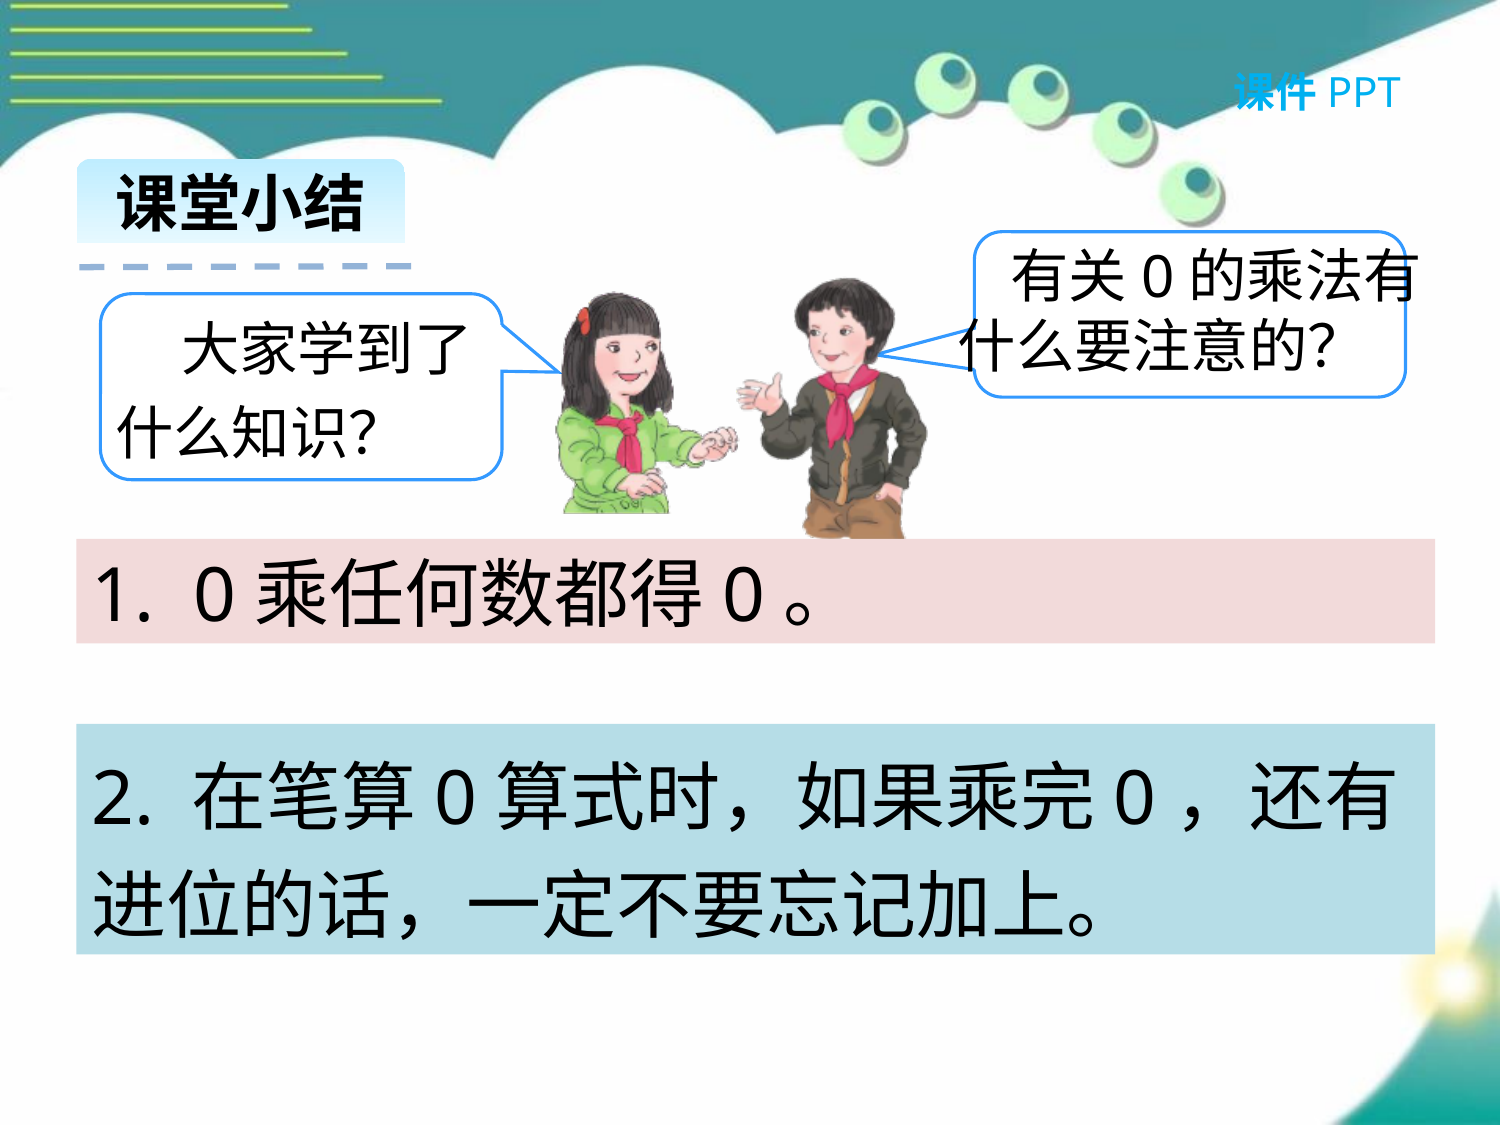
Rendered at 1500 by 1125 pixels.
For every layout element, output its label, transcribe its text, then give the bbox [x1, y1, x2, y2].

text_box 课堂小结 [76, 158, 405, 244]
text_box 2. 在笔算0算式时，如果乘完0，还有进位的话，一定不要忘记加上。 [76, 723, 1436, 955]
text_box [100, 290, 514, 480]
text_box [537, 255, 940, 563]
text_box 课件PPT [1218, 58, 1418, 124]
text_box 1. 0乘任何数都得0。 [76, 538, 1436, 644]
picture [0, 0, 1500, 1125]
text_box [942, 231, 1442, 398]
